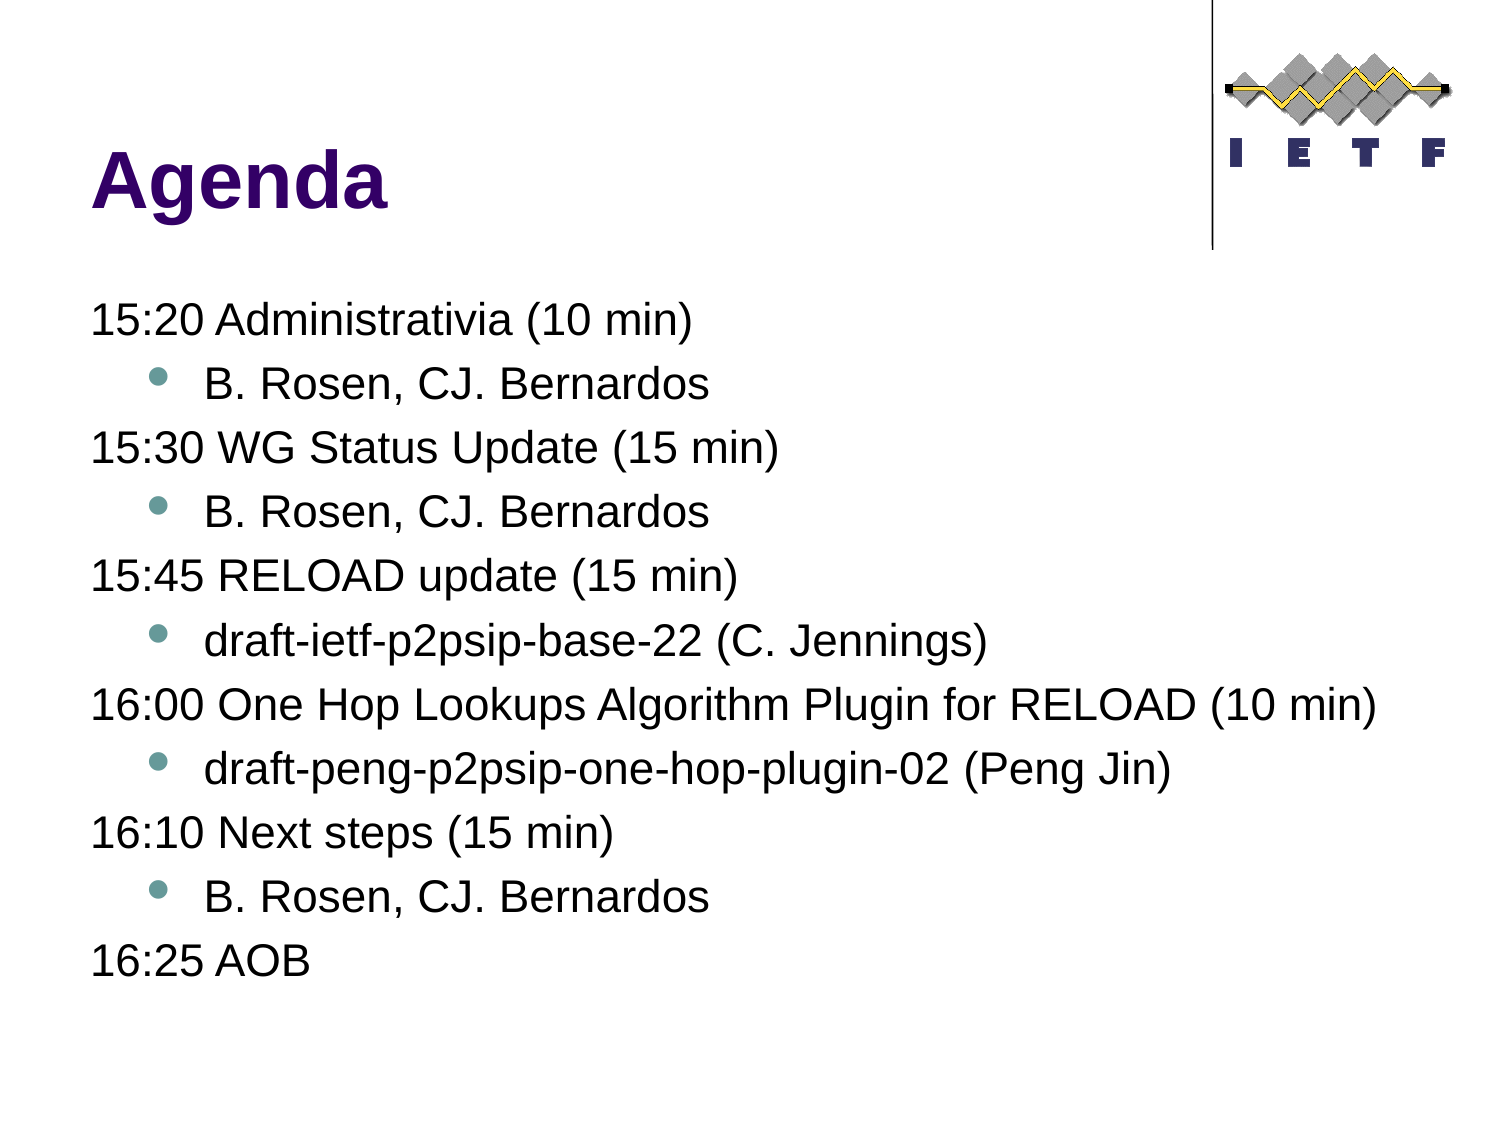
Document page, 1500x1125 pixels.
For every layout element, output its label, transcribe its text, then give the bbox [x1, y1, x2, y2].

picture [1212, 37, 1463, 181]
title Agenda [74, 19, 1201, 233]
list 15:20 Administrativia (10 min) B. Rosen, CJ. Bernardos 15:30 WG Status Update (15 min) B. Rosen, CJ. Bernardos 15:45 RELOAD update (15 min) draft-ietf-p2psip-base-22 (C. Jennings) 16:00 One Hop Lookups Algorithm Plugin for RELOAD (10 min) draft-peng-p2psip-one-hop-plugin-02 (Peng Jin) 16:10 Next steps (15 min) B. Rosen, CJ. Bernardos 16:25 AOB [74, 281, 1413, 1006]
